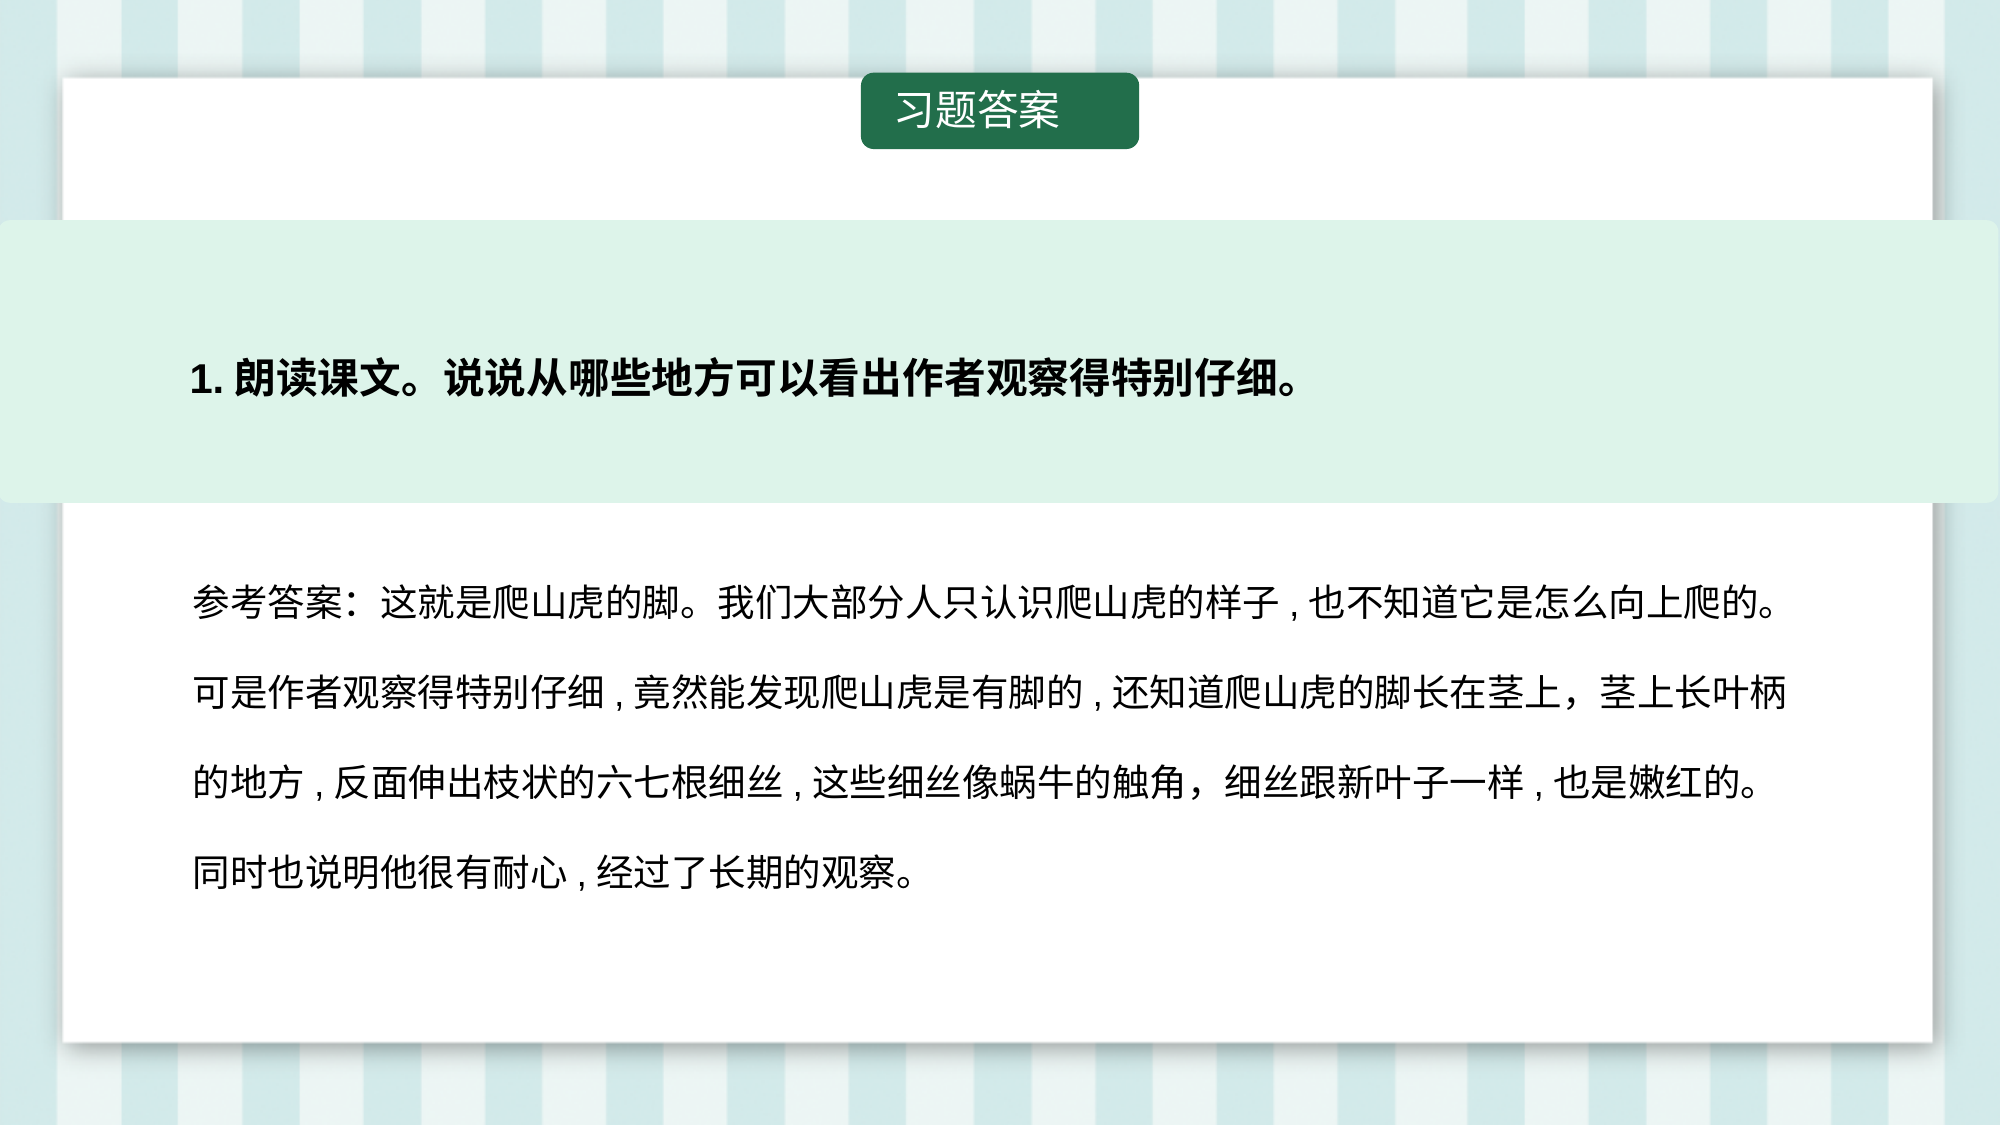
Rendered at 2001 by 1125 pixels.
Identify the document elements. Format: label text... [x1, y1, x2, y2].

text_box 参考答案：这就是爬山虎的脚。我们大部分人只认识爬山虎的样子,也不知道它是怎么向上爬的。可是作者观察得特别仔细,竟然能发现爬山虎是有脚的,还知道爬山虎的脚长在茎上，茎上长叶柄的地方,反面伸出枝状的六七根细丝,这些细丝像蜗牛的触角，细丝跟新叶子一样,也是嫩红的。同时也说明他很有耐心,经过了长期的观察。 [177, 527, 1828, 902]
picture [0, 0, 2000, 228]
text_box [0, 219, 2000, 504]
text_box 1.朗读课文。说说从哪些地方可以看出作者观察得特别仔细。 [174, 294, 1794, 410]
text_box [860, 72, 1140, 150]
picture [0, 495, 2000, 1125]
